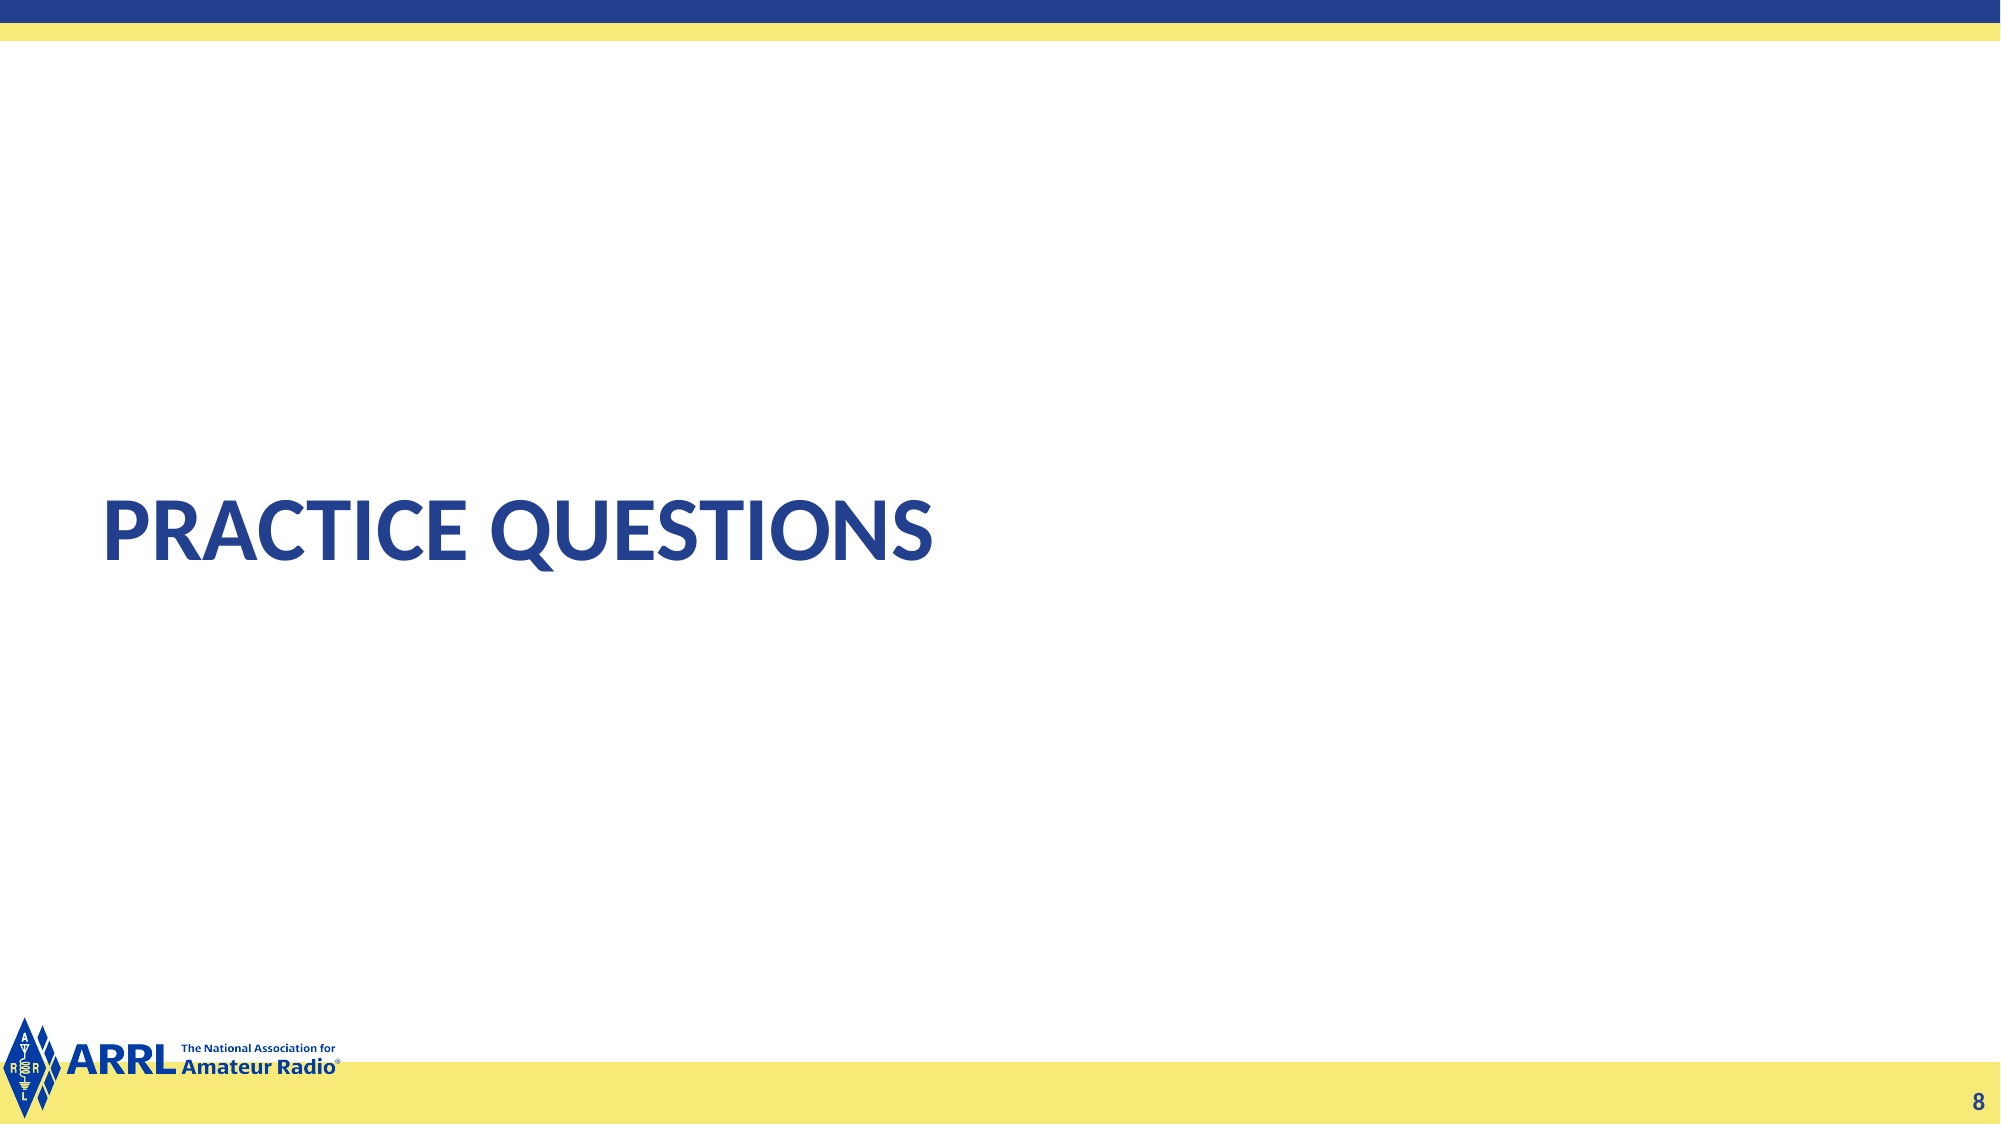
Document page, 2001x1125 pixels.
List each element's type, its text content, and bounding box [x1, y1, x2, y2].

title PRACTICE QUESTIONS [87, 437, 1888, 625]
picture [1, 1015, 342, 1121]
